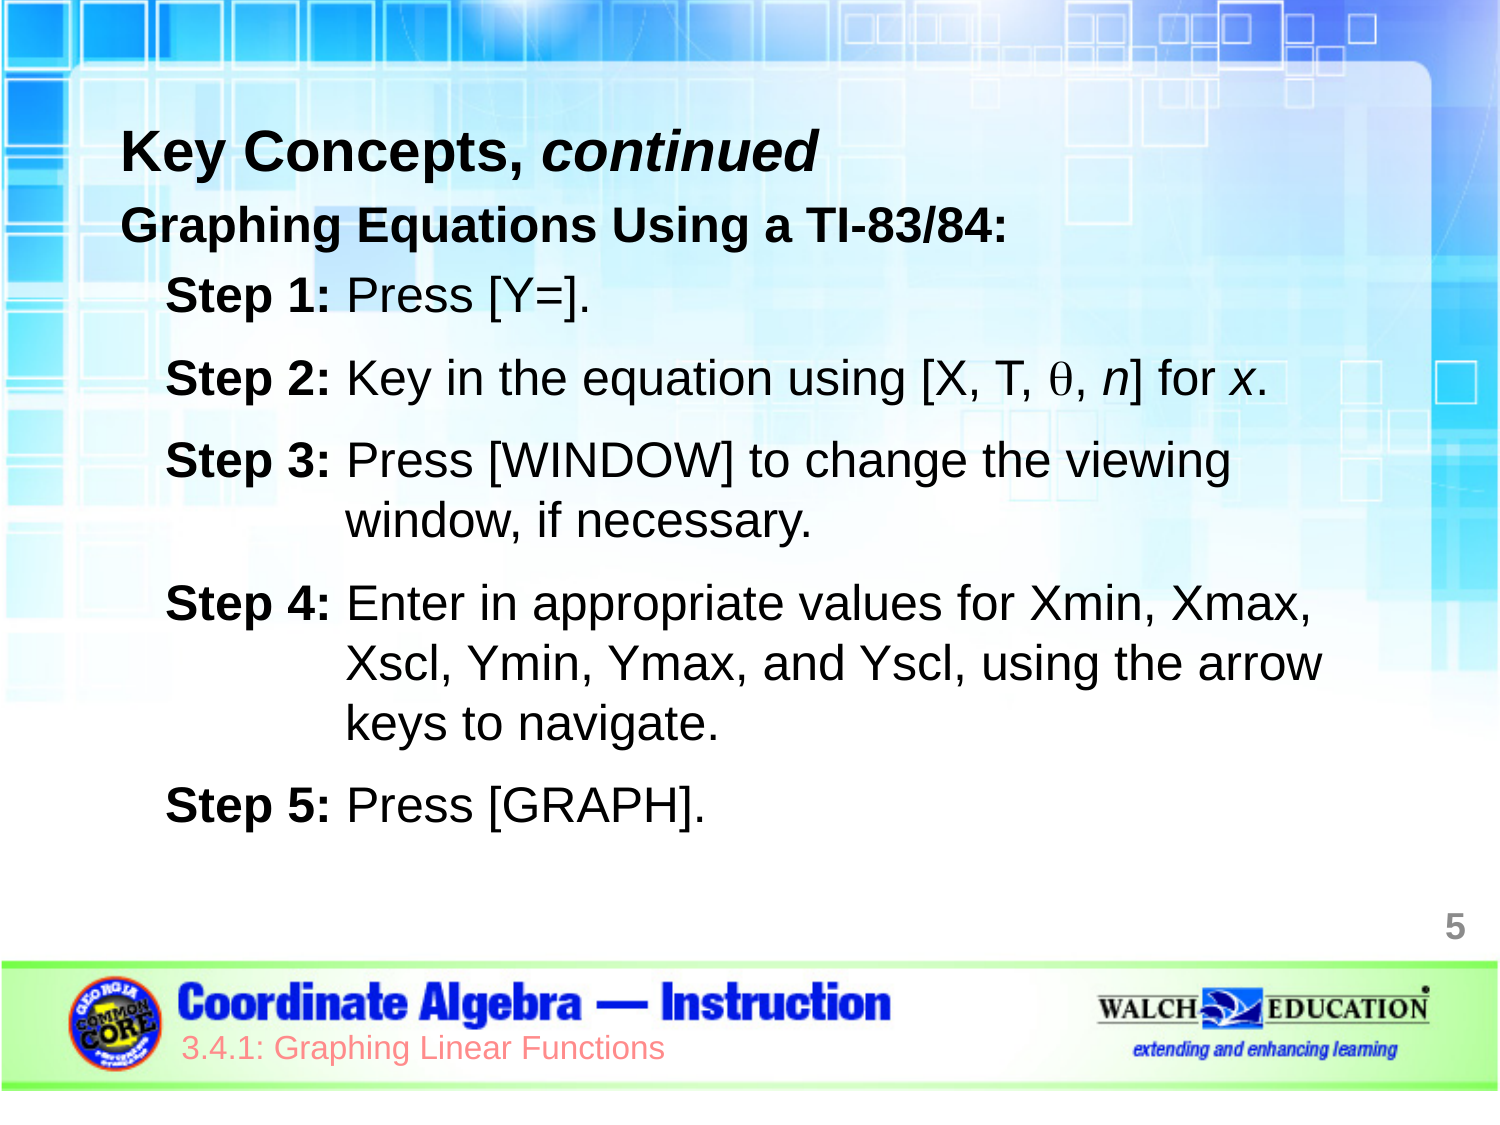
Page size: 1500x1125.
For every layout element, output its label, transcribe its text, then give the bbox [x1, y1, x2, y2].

footer 3.4.1: Graphing Linear Functions [166, 1024, 1080, 1069]
subtitle Key Concepts, continued Graphing Equations Using a TI-83/84: Step 1: Press [Y=]. Step 2: Key in the equation using [X, T, q, n] for x. Step 3: Press [WINDOW] to change the viewing window, if necessary. Step 4: Enter in appropriate values for Xmin, Xmax, Xscl, Ymin, Ymax, and Yscl, using the arrow keys to navigate. Step 5: Press [GRAPH]. [105, 105, 1394, 925]
slide_number 5 [1361, 901, 1481, 949]
picture [1, 0, 1500, 1091]
